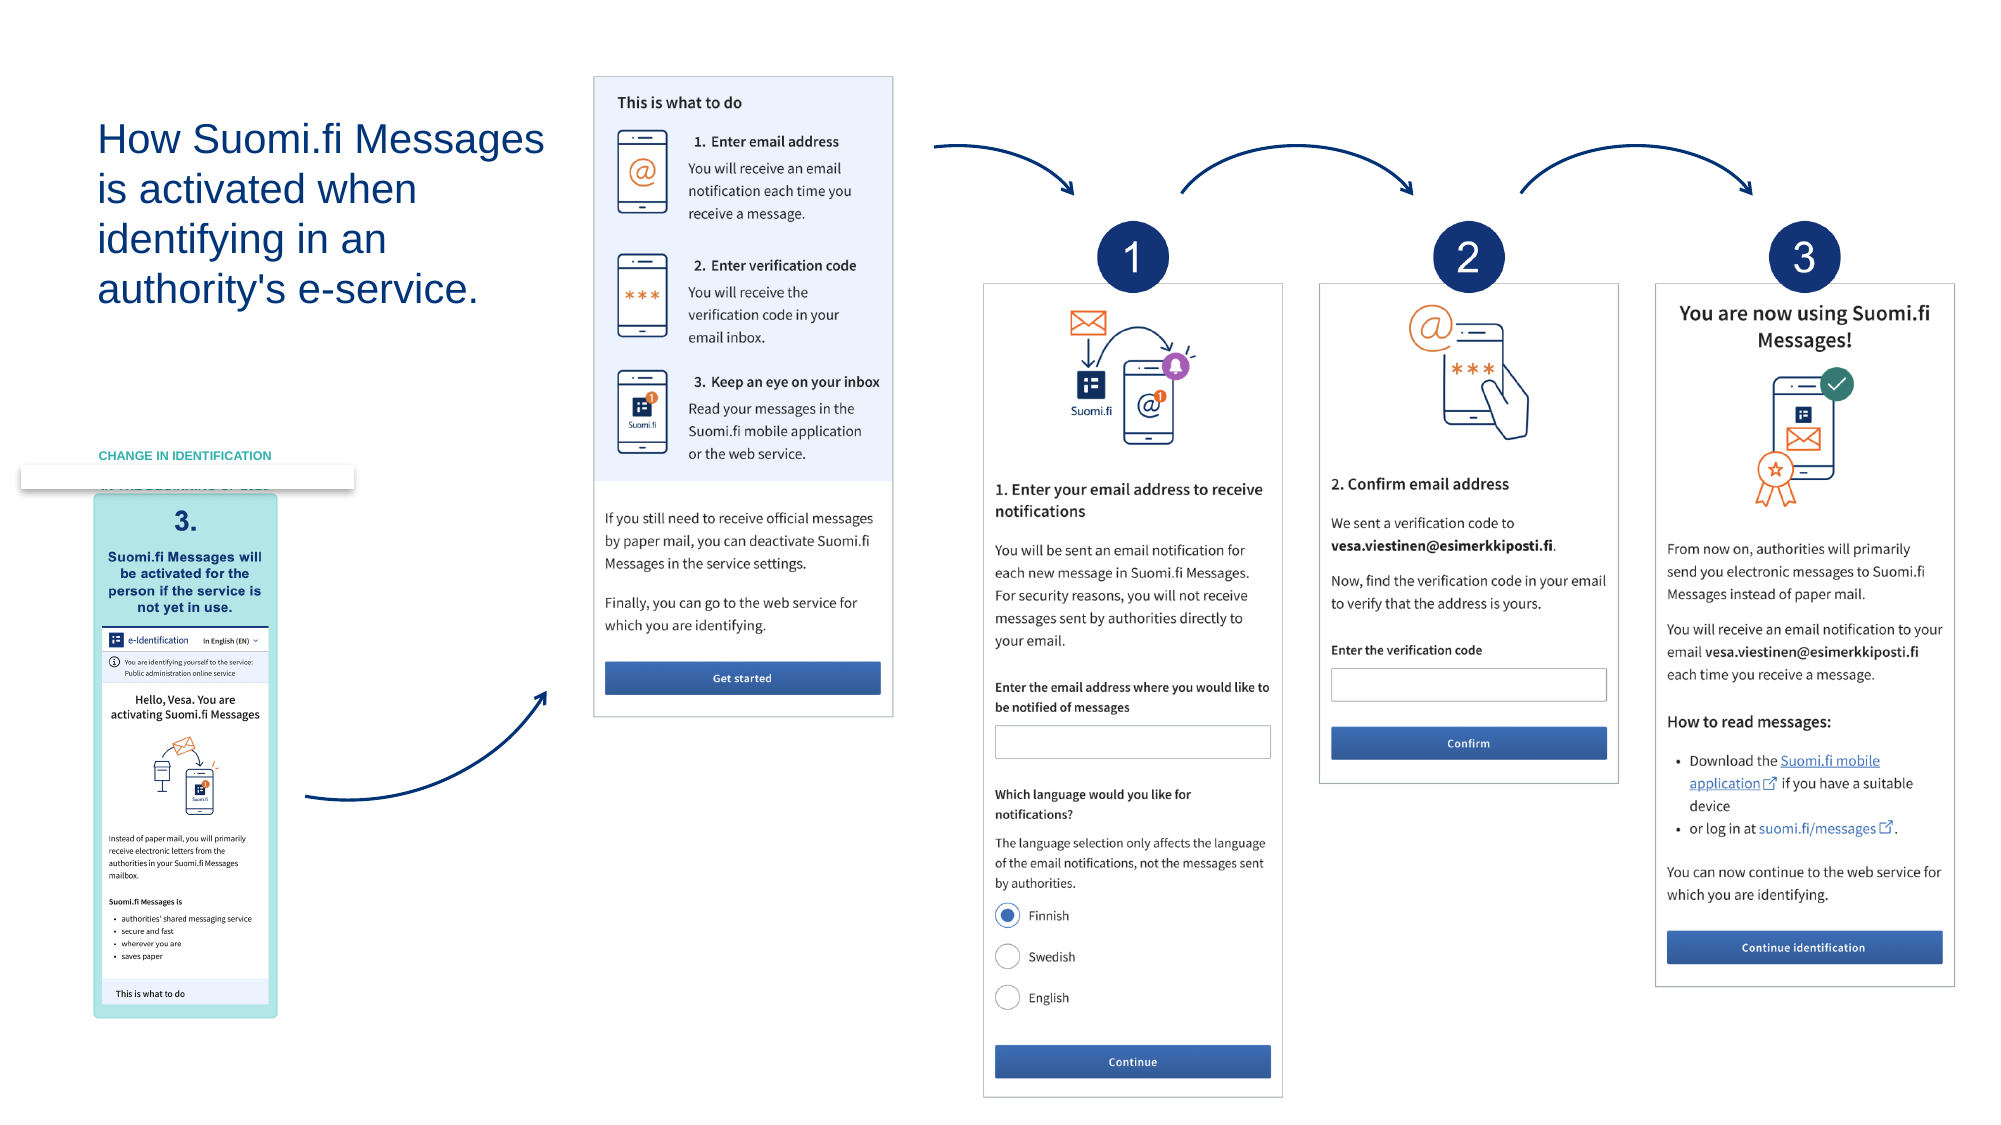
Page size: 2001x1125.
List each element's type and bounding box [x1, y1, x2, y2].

text_box [21, 70, 1962, 1105]
